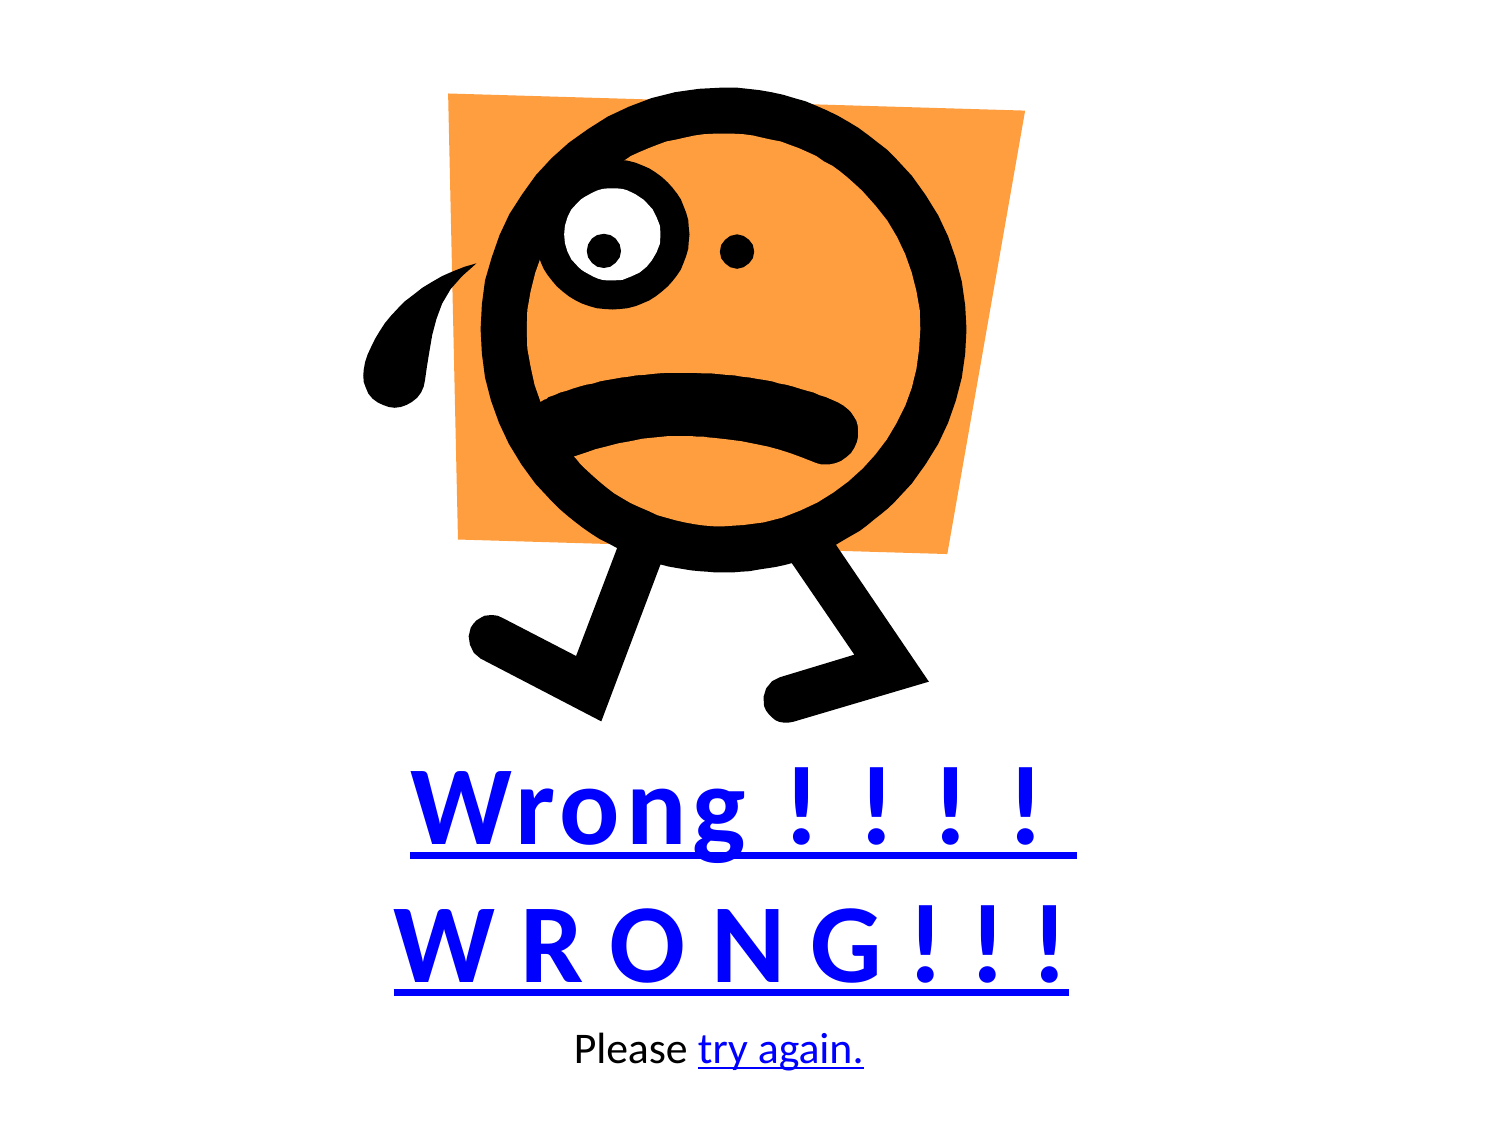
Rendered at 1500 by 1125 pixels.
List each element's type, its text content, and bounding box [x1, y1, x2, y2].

text_box Wrong ! ! ! ! [162, 724, 1325, 875]
picture [362, 87, 1026, 726]
title Please try again. [99, 1012, 1338, 1080]
text_box W R O N G ! ! ! [378, 862, 1085, 1013]
